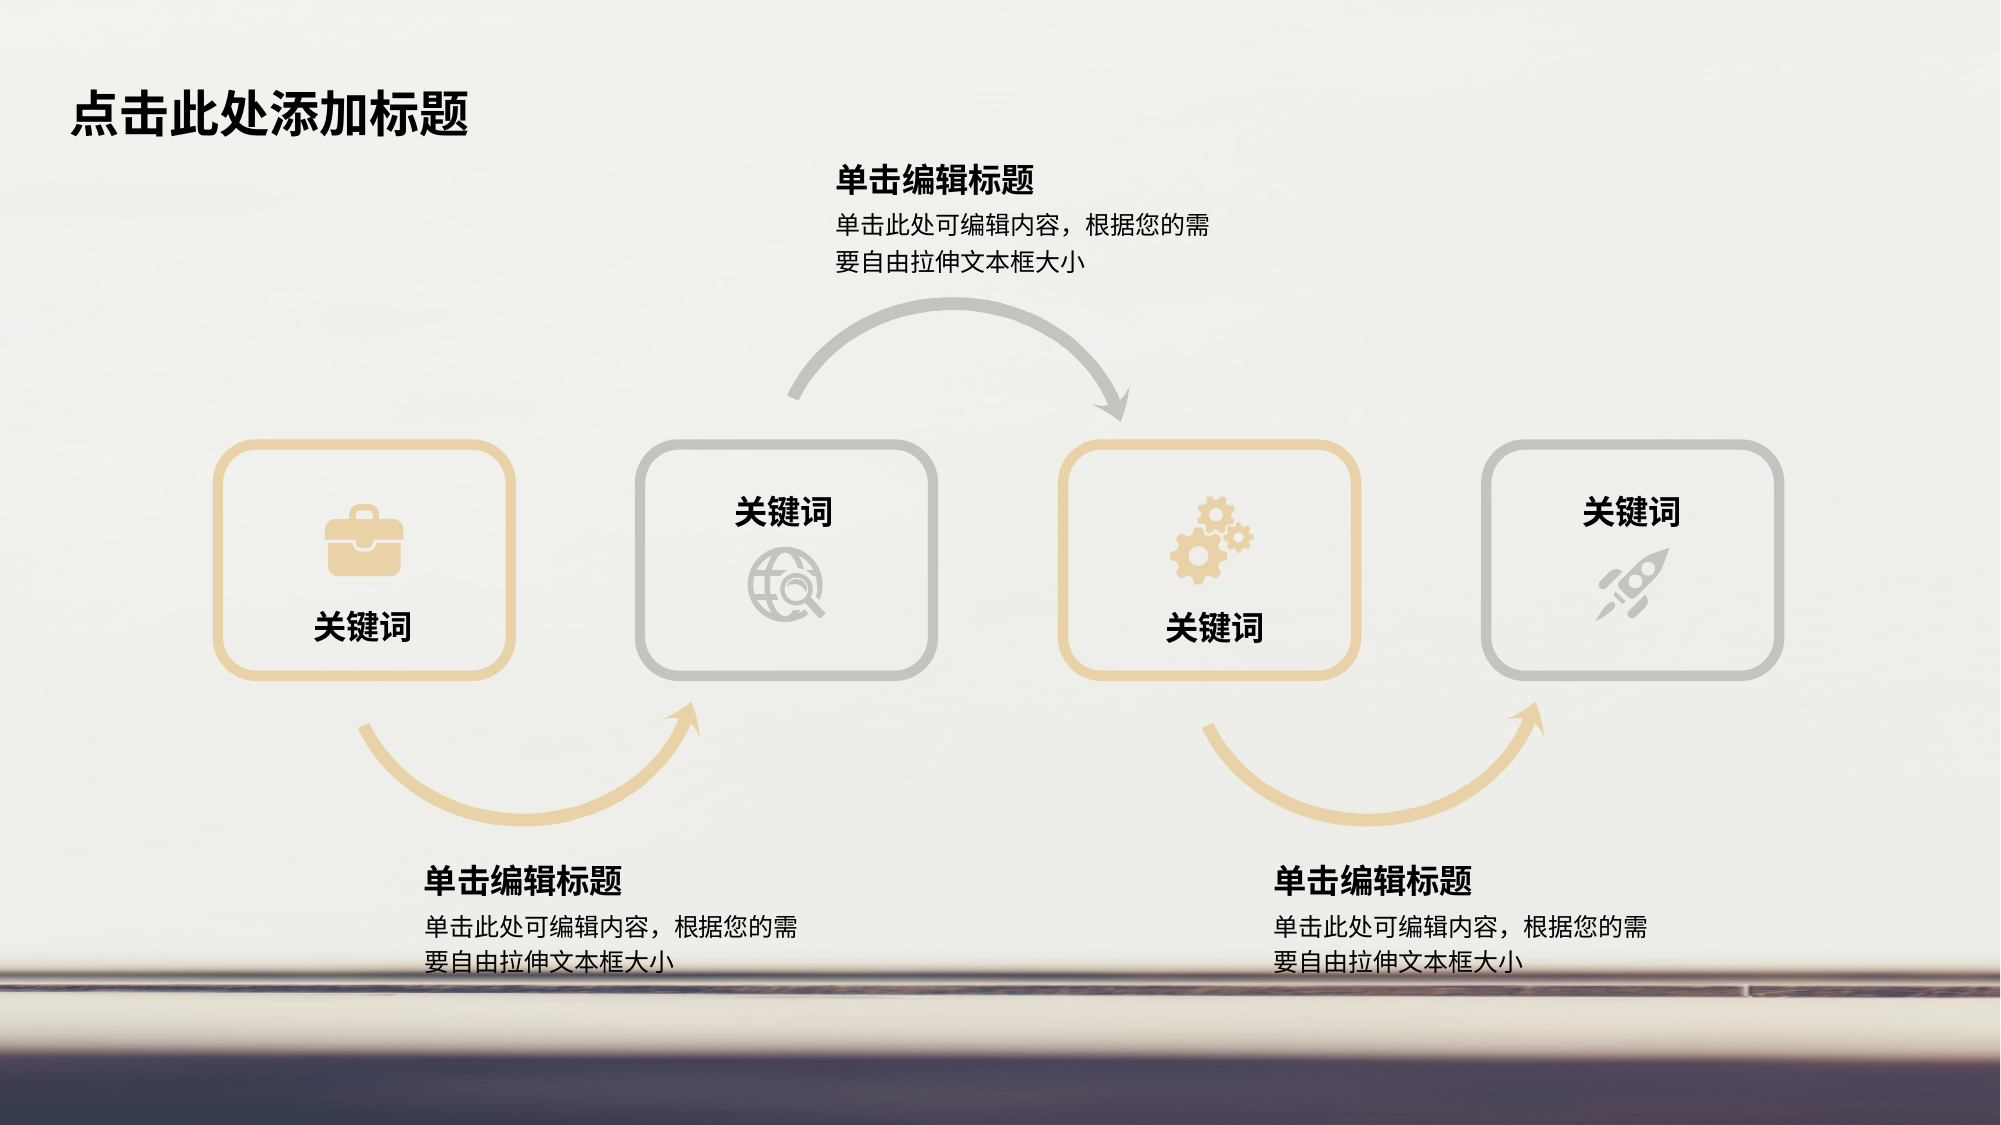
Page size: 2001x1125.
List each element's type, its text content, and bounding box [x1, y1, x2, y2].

text_box 单击此处可编辑内容，根据您的需要自由拉伸文本框大小 [1273, 905, 1657, 977]
text_box 单击此处可编辑内容，根据您的需要自由拉伸文本框大小 [424, 905, 807, 977]
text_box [747, 546, 826, 623]
text_box 关键词 [1582, 483, 1684, 532]
text_box 关键词 [734, 483, 836, 532]
text_box 单击编辑标题 [835, 151, 1049, 200]
text_box [787, 297, 1130, 422]
text_box 单击此处可编辑内容，根据您的需要自由拉伸文本框大小 [835, 204, 1219, 277]
text_box 关键词 [313, 598, 415, 647]
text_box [1595, 547, 1670, 621]
text_box [1485, 443, 1781, 677]
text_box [324, 504, 404, 577]
text_box 单击编辑标题 [424, 852, 637, 901]
text_box [1202, 701, 1545, 827]
text_box 关键词 [1165, 599, 1267, 648]
picture [0, 0, 2001, 1125]
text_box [1170, 495, 1254, 585]
text_box [216, 443, 512, 677]
text_box 点击此处添加标题 [55, 75, 507, 151]
text_box 单击编辑标题 [1273, 852, 1487, 901]
text_box [638, 443, 935, 677]
text_box [358, 701, 701, 827]
text_box [1062, 443, 1358, 677]
